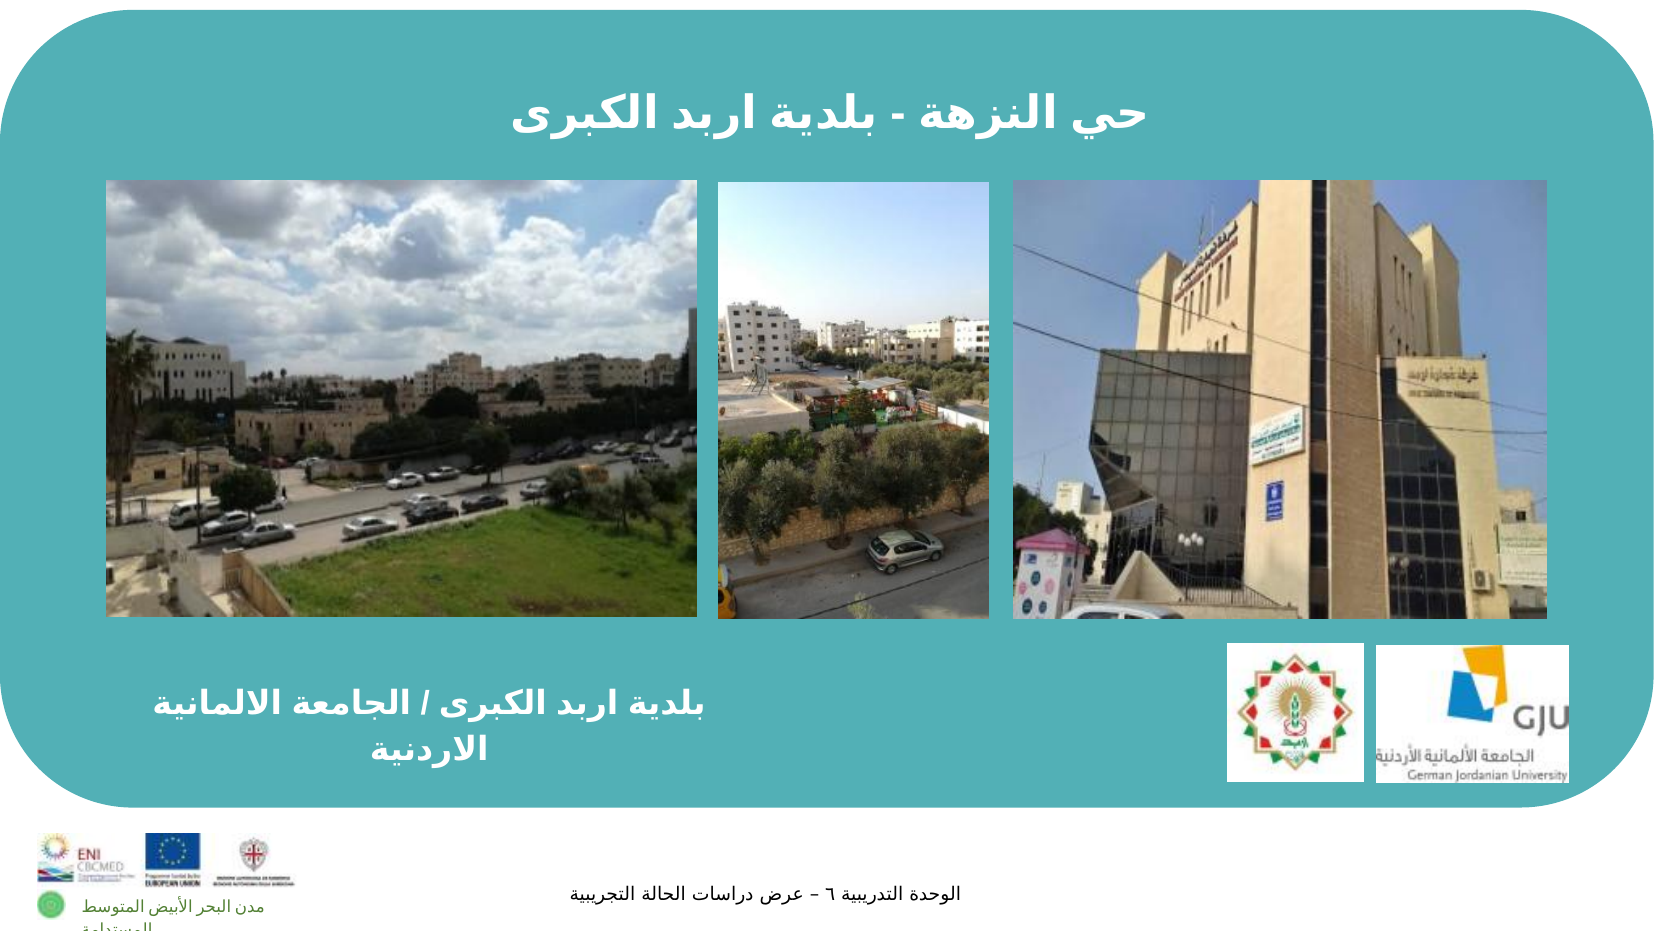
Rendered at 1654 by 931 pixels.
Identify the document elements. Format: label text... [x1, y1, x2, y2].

picture [1227, 643, 1365, 782]
text_box حي النزهة - بلدية اربد الكبرى [71, 67, 1495, 209]
picture [1376, 644, 1570, 783]
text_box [21, 833, 351, 924]
text_box بلدية اربد الكبرى / الجامعة الالمانية الاردنية [70, 668, 744, 775]
picture [1012, 180, 1548, 619]
text_box [0, 9, 1654, 808]
picture [717, 182, 989, 619]
picture [106, 180, 697, 617]
text_box الوحدة التدريبية ٦ – عرض دراسات الحالة التجريبية [554, 871, 1377, 931]
